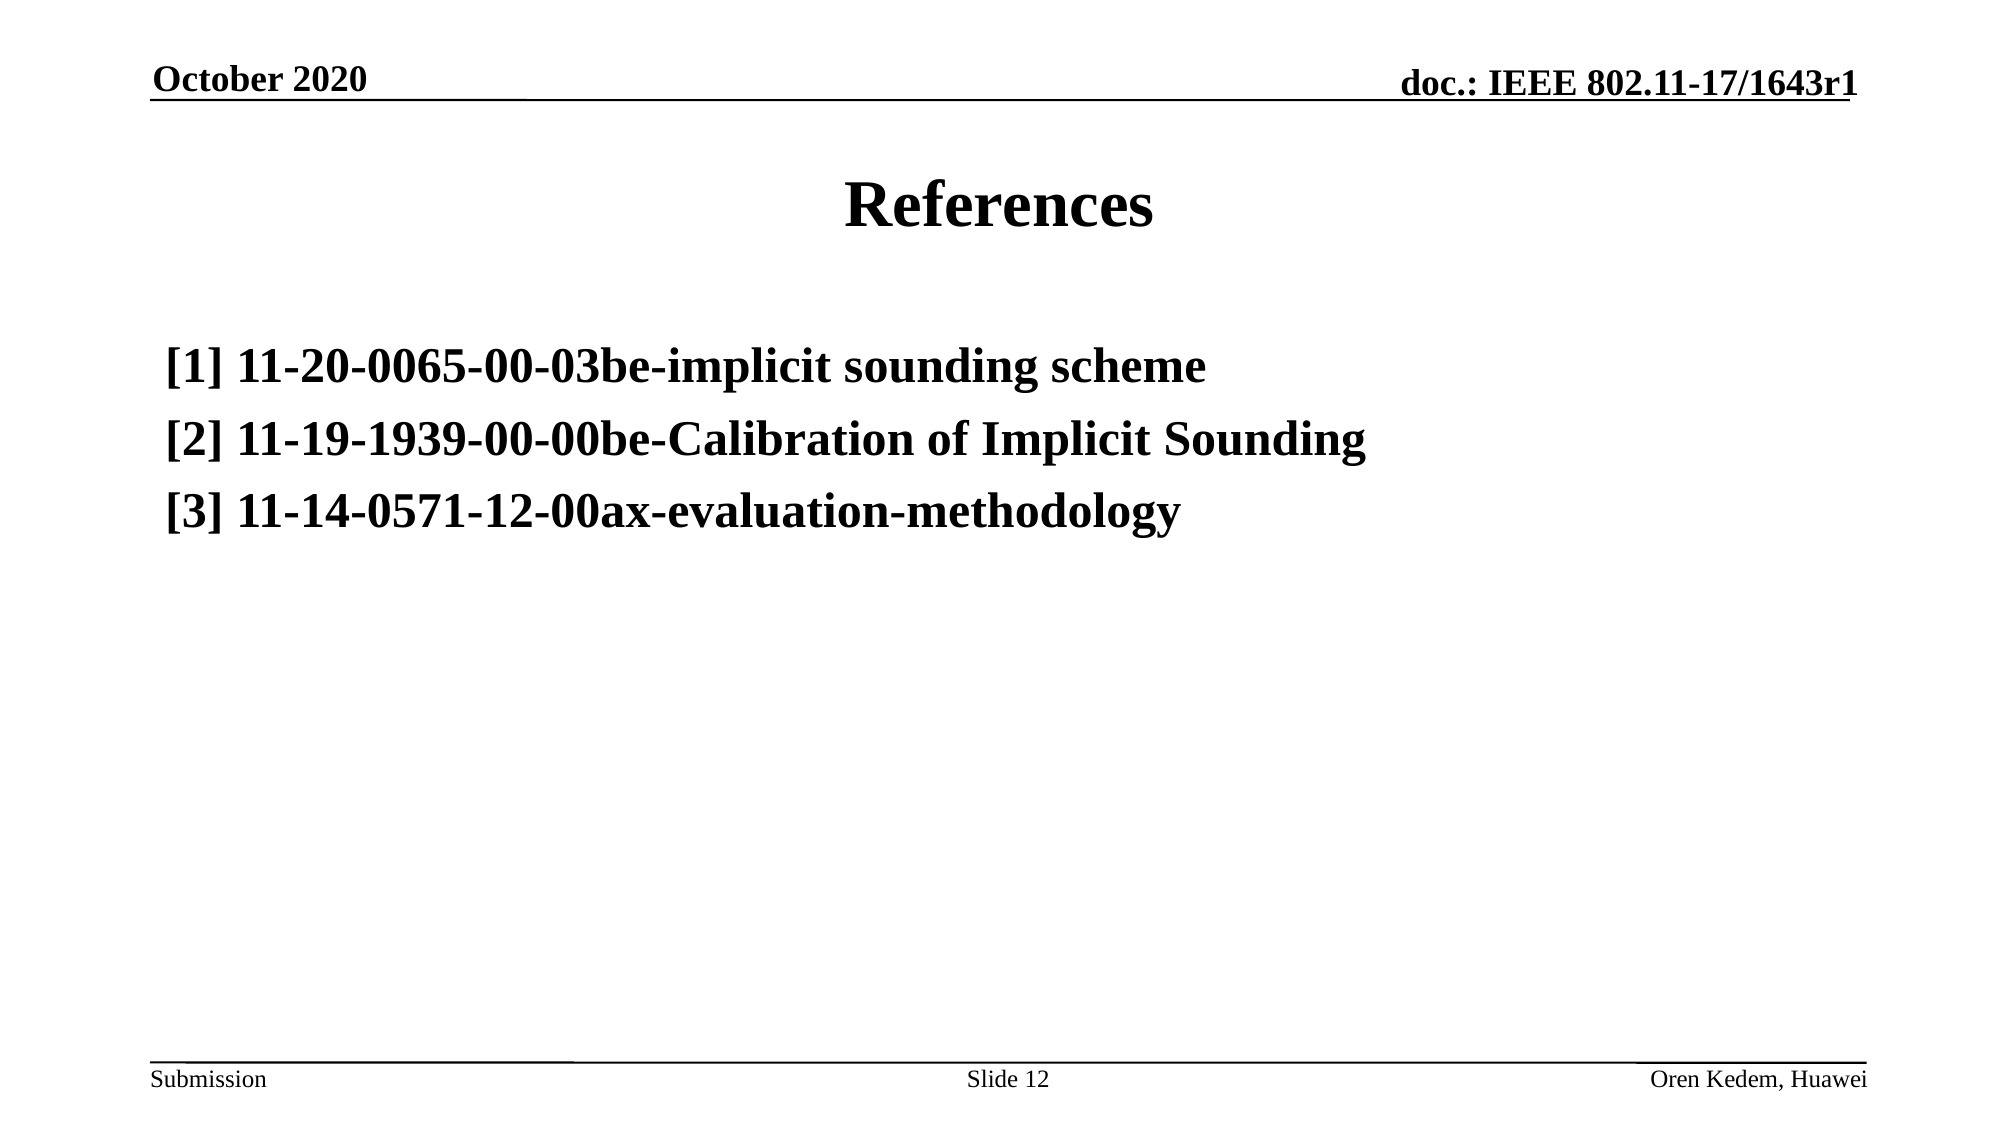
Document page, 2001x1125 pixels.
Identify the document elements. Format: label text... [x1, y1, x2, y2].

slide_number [152, 54, 563, 100]
title References [149, 112, 1850, 288]
footer Oren Kedem, Huawei [1171, 1061, 1869, 1093]
slide_number Slide 12 [950, 1061, 1067, 1123]
list [1] 11-20-0065-00-03be-implicit sounding scheme [2] 11-19-1939-00-00be-Calibration of Implicit Sounding [3] 11-14-0571-12-00ax-evaluation-methodology [149, 324, 1850, 1000]
